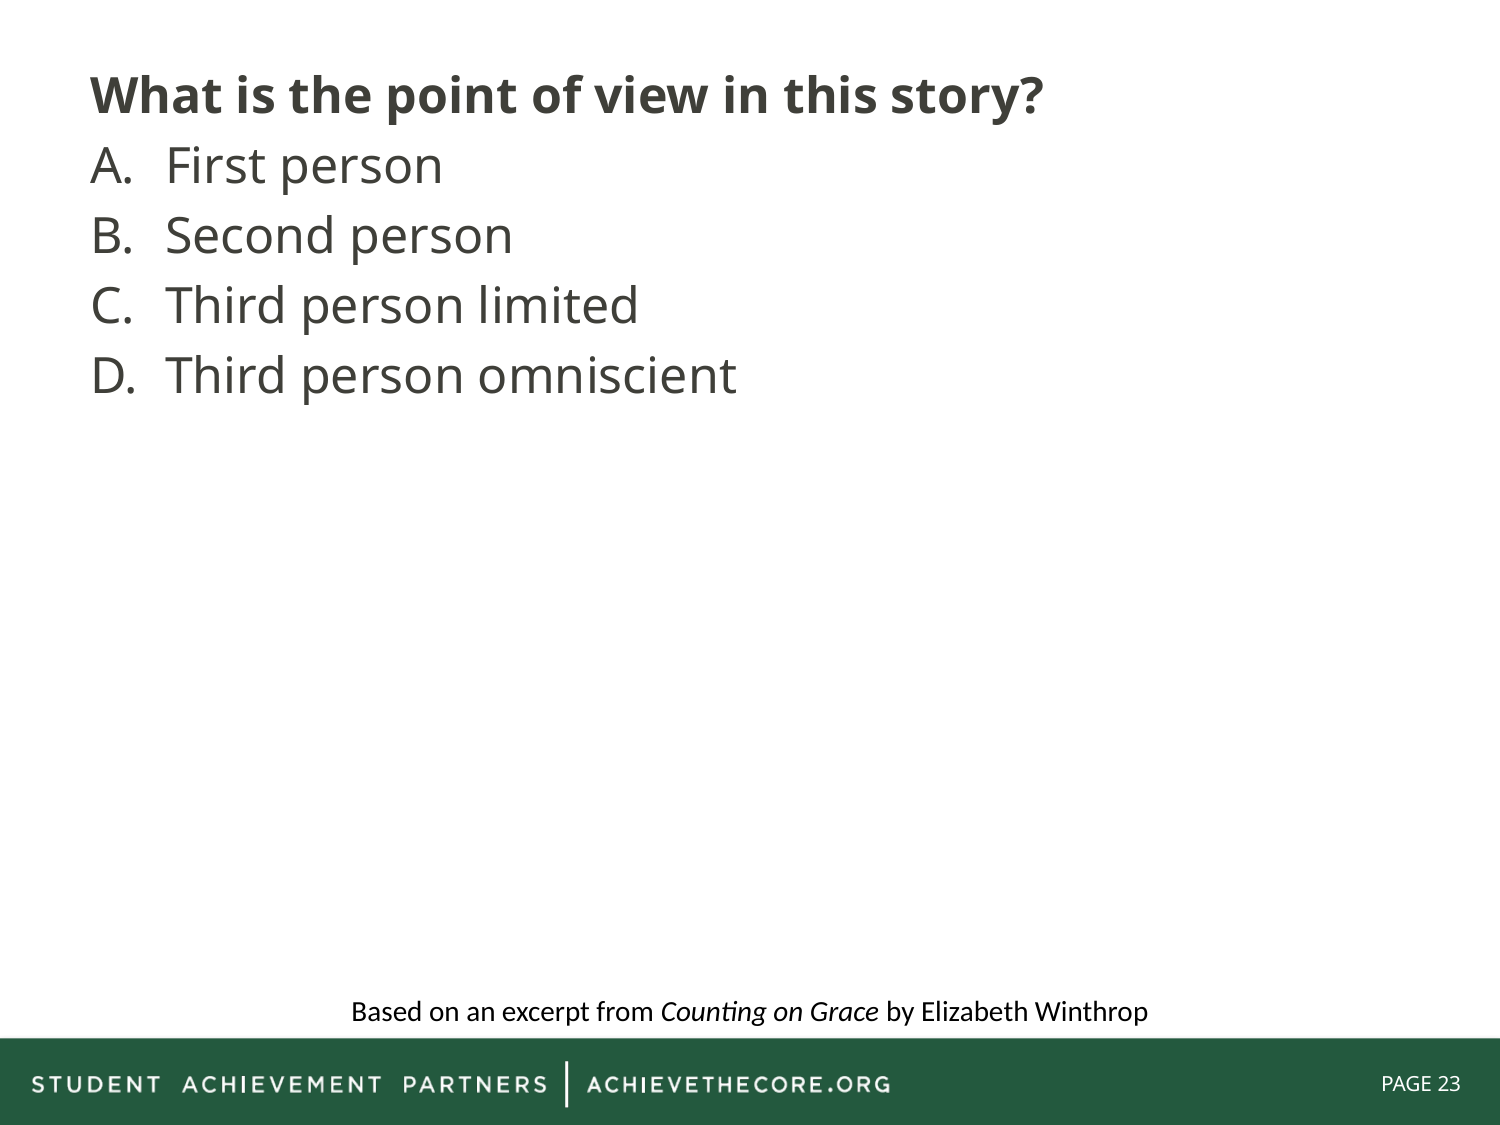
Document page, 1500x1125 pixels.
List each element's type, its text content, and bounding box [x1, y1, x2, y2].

text_box Based on an excerpt from Counting on Grace by Elizabeth Winthrop [74, 984, 1425, 1035]
list What is the point of view in this story? First person Second person Third person limited Third person omniscient [75, 56, 1425, 528]
